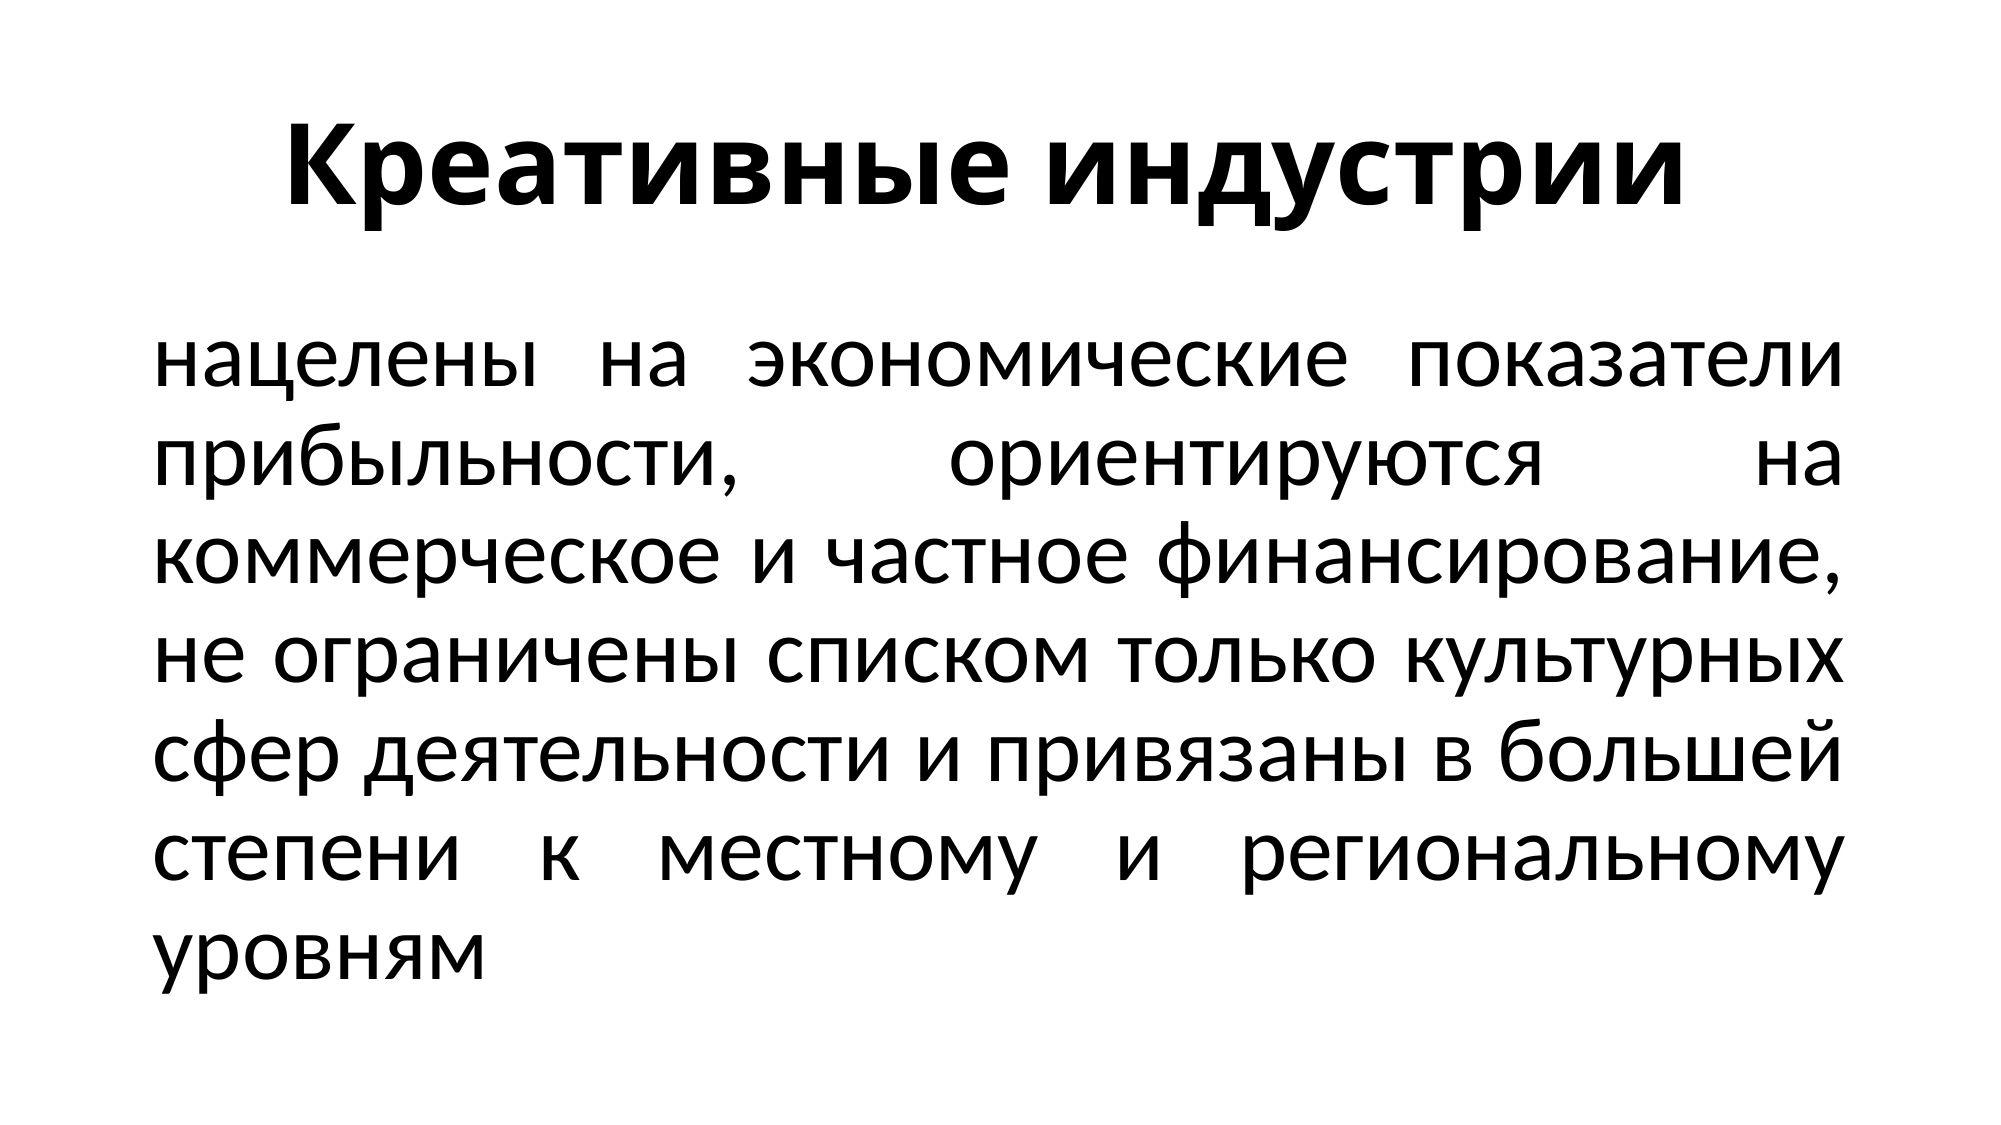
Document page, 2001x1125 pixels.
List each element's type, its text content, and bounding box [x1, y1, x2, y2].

title Креативные индустрии [137, 59, 1863, 278]
list нацелены на экономические показатели прибыльности, ориентируются на коммерческое и частное финансирование, не ограничены списком только культурных сфер деятельности и привязаны в большей степени к местному и региональному уровням [137, 299, 1863, 1014]
